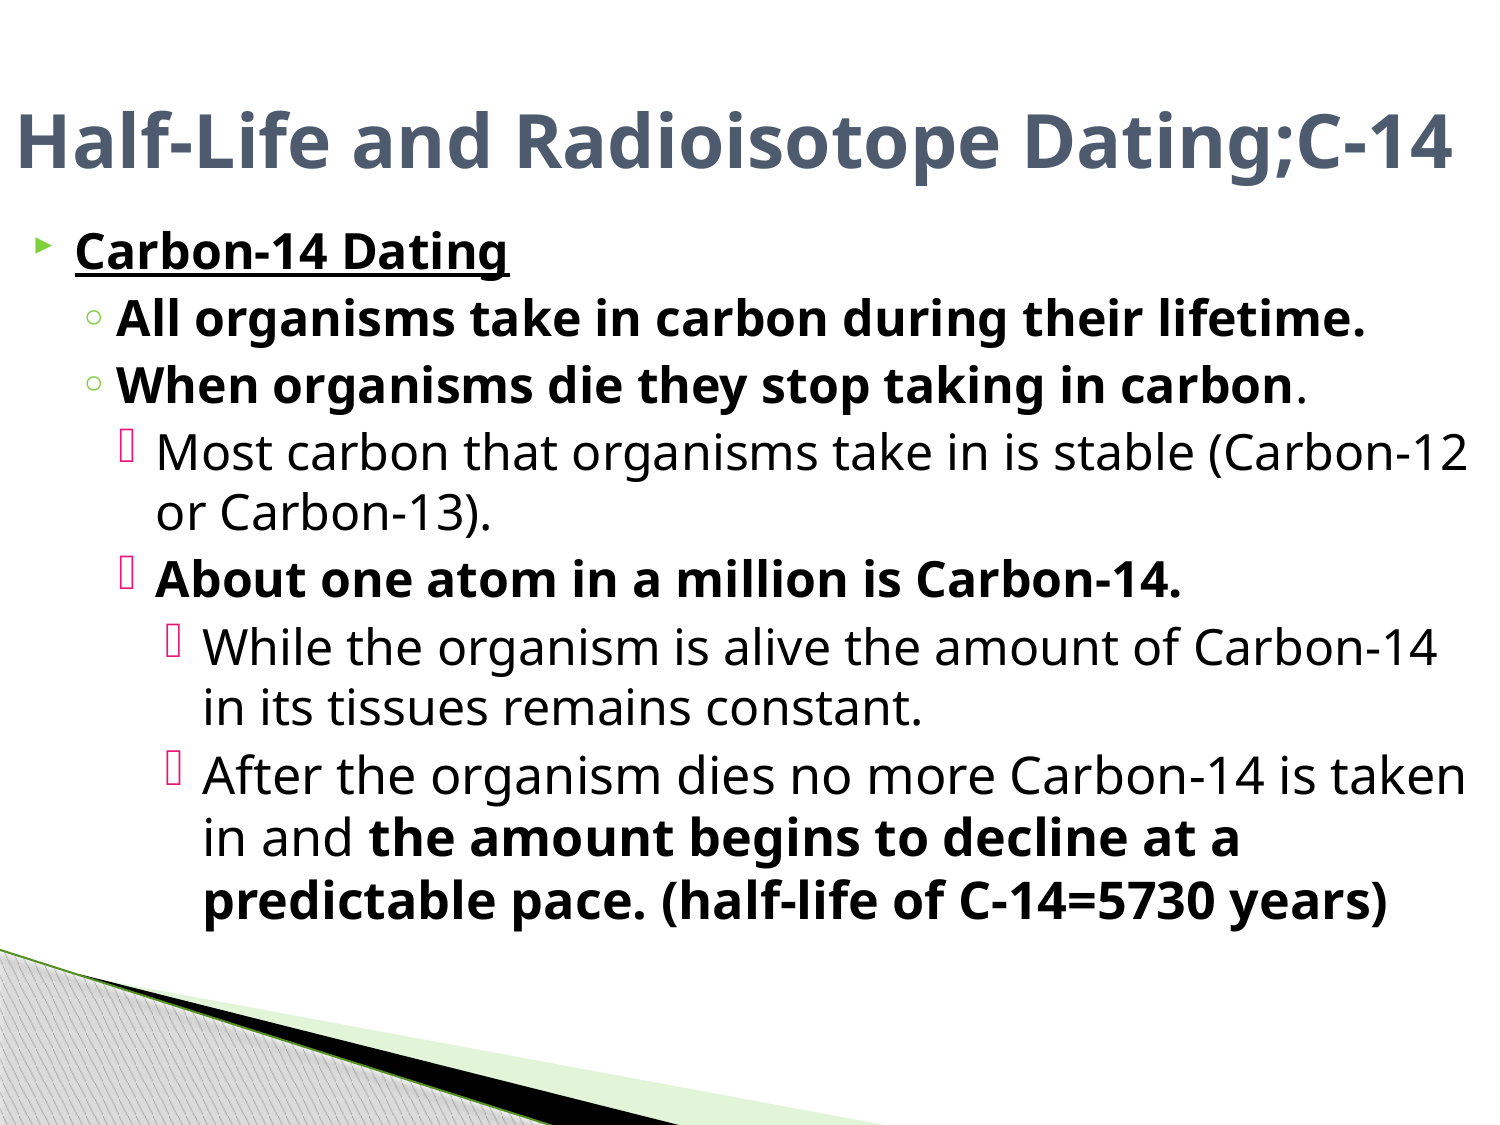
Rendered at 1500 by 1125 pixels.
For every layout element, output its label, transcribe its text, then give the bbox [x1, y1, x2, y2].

title Half-Life and Radioisotope Dating;C-14 [0, 45, 1500, 233]
list Carbon-14 Dating All organisms take in carbon during their lifetime. When organisms die they stop taking in carbon. Most carbon that organisms take in is stable (Carbon-12 or Carbon-13). About one atom in a million is Carbon-14. While the organism is alive the amount of Carbon-14 in its tissues remains constant. After the organism dies no more Carbon-14 is taken in and the amount begins to decline at a predictable pace. (half-life of C-14=5730 years) [0, 233, 1500, 1038]
